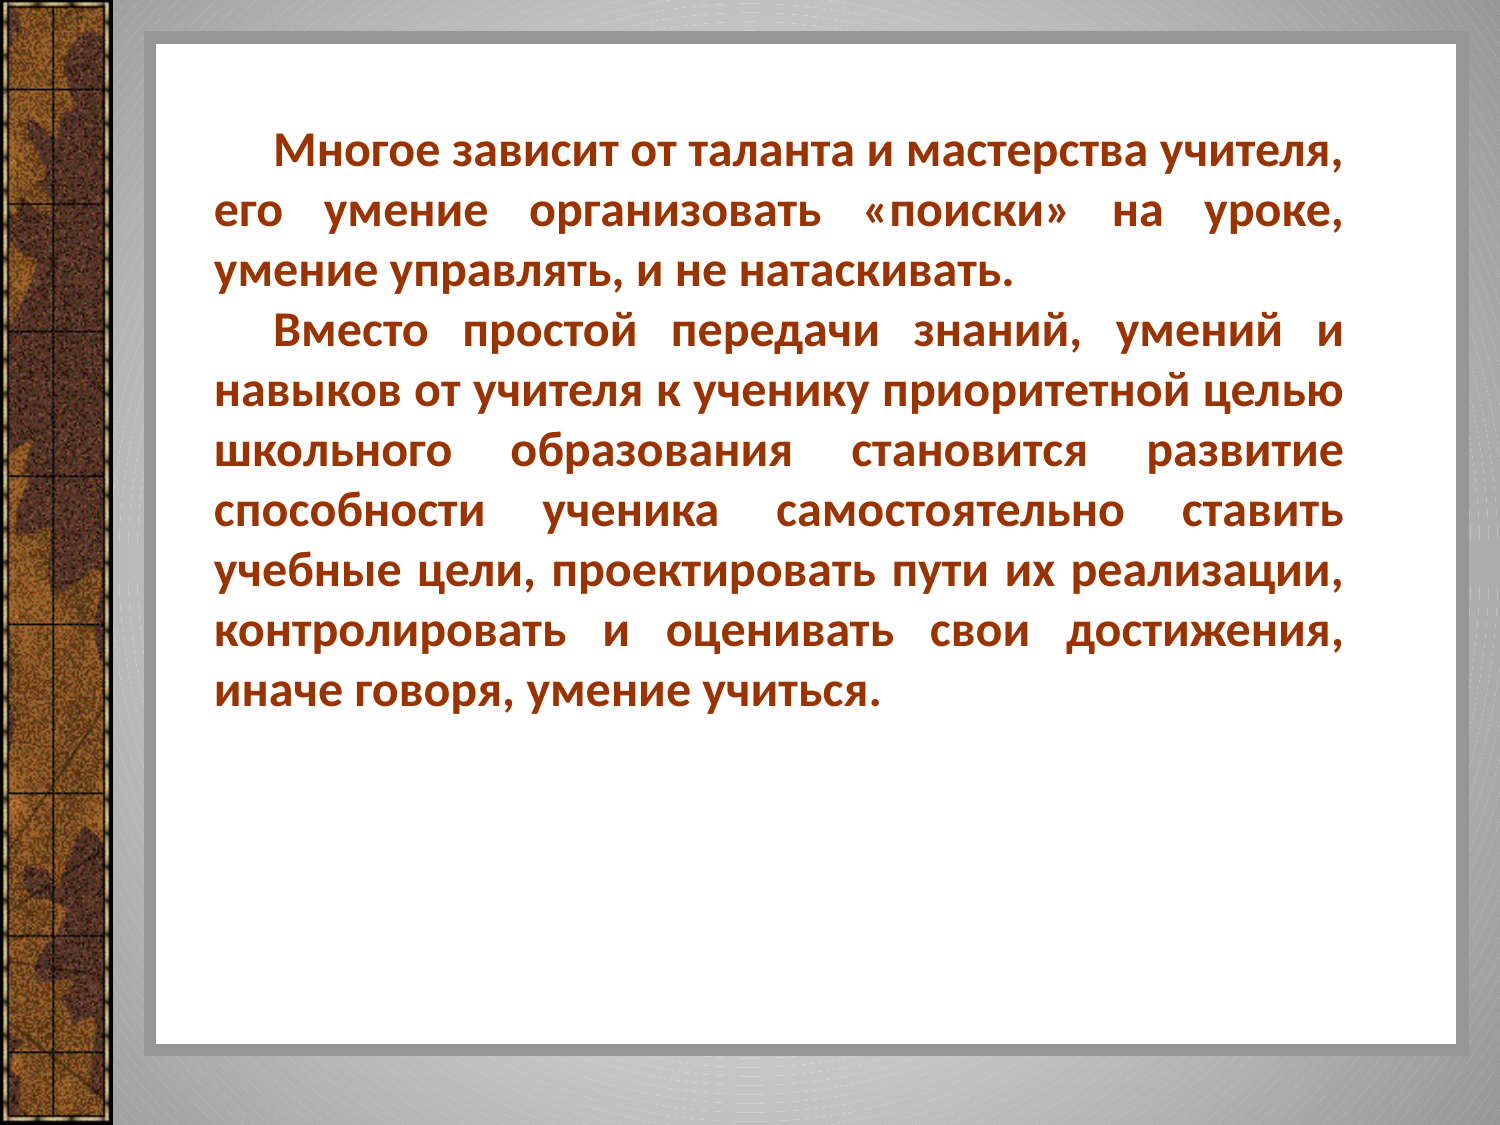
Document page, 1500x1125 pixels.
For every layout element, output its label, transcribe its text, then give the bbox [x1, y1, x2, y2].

picture [0, 0, 113, 1125]
text_box Многое зависит от таланта и мастерства учителя, его умение организовать «поиски» на уроке, умение управлять, и не натаскивать. Вместо простой передачи знаний, умений и навыков от учителя к ученику приоритетной целью школьного образования становится развитие способности ученика самостоятельно ставить учебные цели, проектировать пути их реализации, контролировать и оценивать свои достижения, иначе говоря, умение учиться. [199, 108, 1360, 724]
